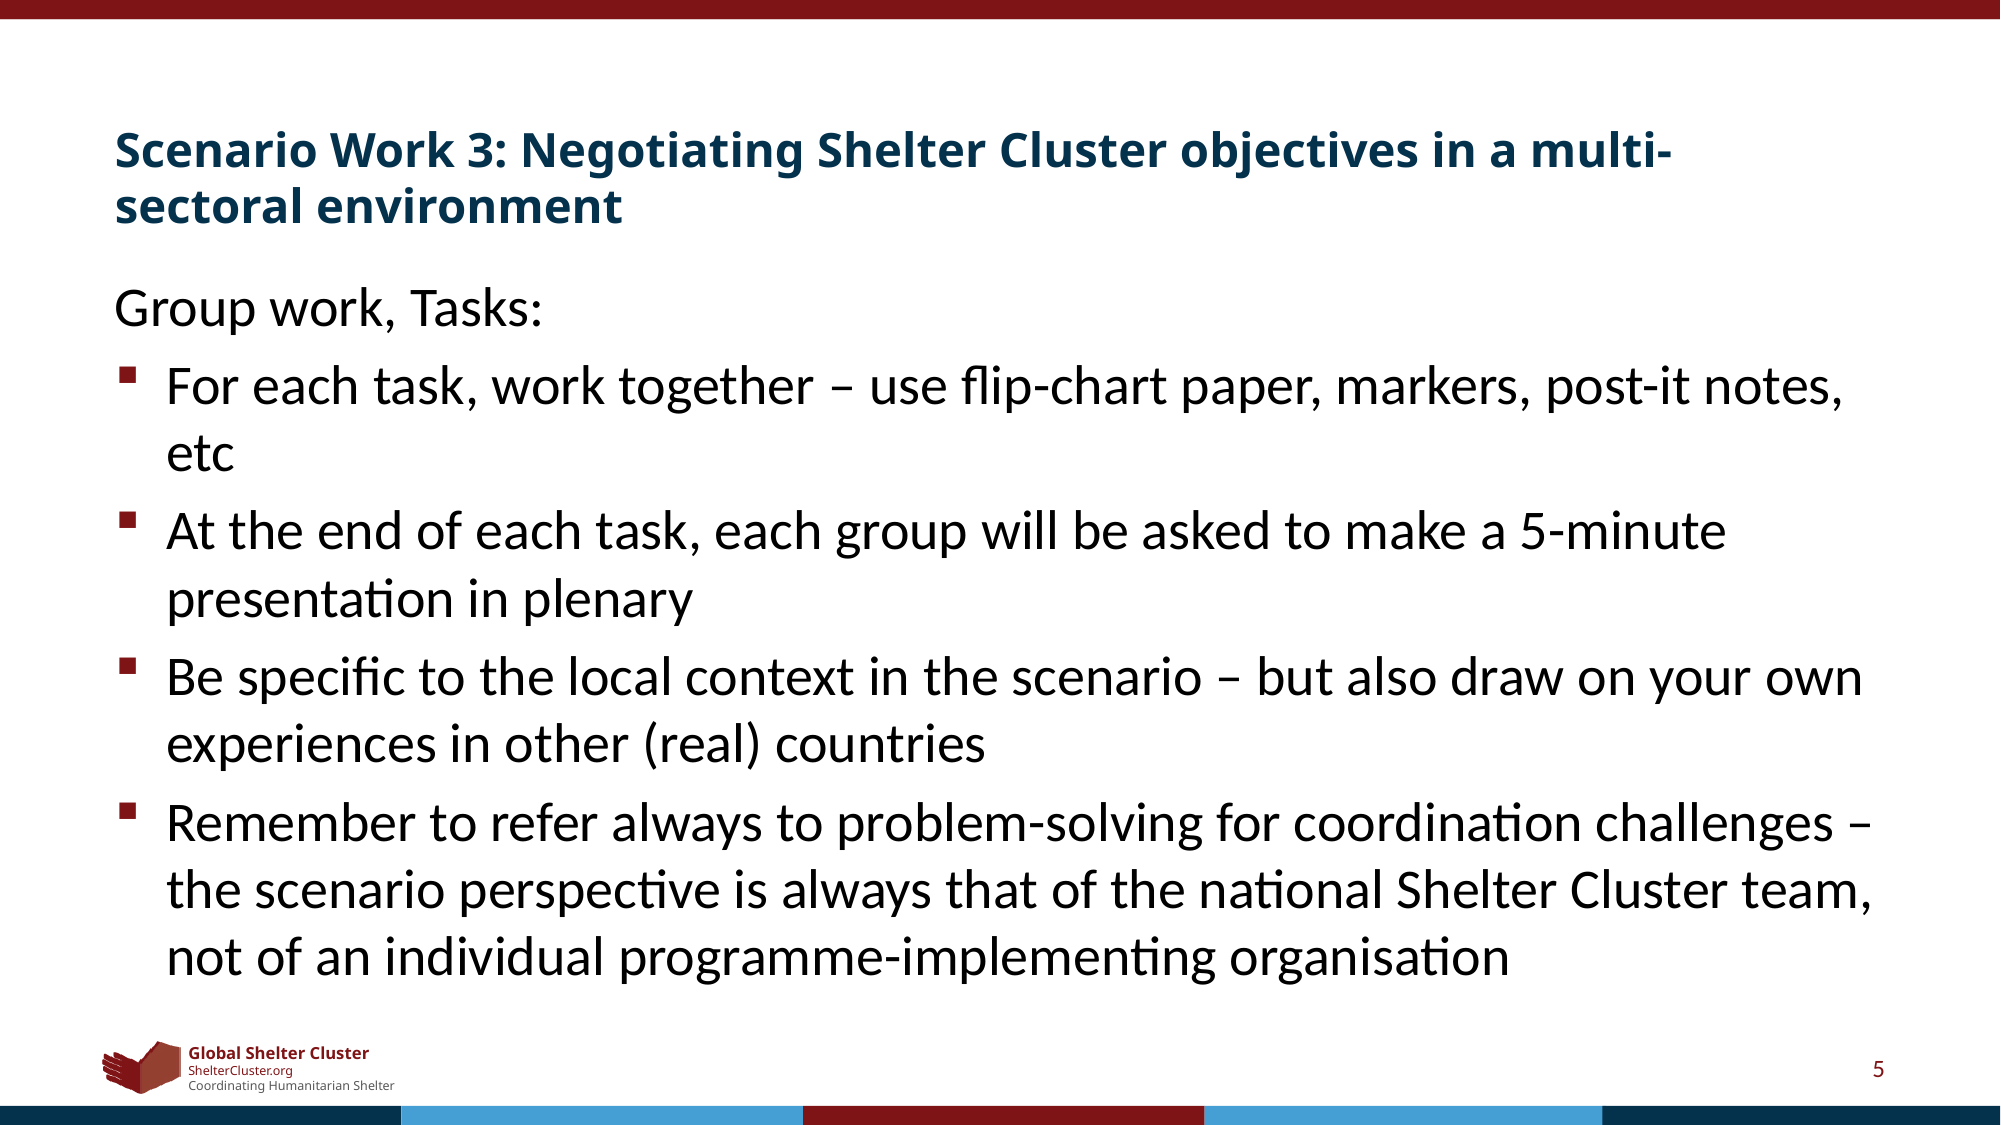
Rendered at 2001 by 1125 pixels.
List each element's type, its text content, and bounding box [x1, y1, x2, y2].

slide_number 5 [1433, 1037, 1900, 1098]
list Group work, Tasks: For each task, work together – use flip-chart paper, markers, post-it notes, etc At the end of each task, each group will be asked to make a 5-minute presentation in plenary Be specific to the local context in the scenario – but also draw on your own experiences in other (real) countries Remember to refer always to problem-solving for coordination challenges – the scenario perspective is always that of the national Shelter Cluster team, not of an individual programme-implementing organisation [99, 262, 1900, 1005]
picture [102, 1041, 181, 1094]
title Scenario Work 3: Negotiating Shelter Cluster objectives in a multi-sectoral environment [99, 111, 1863, 262]
